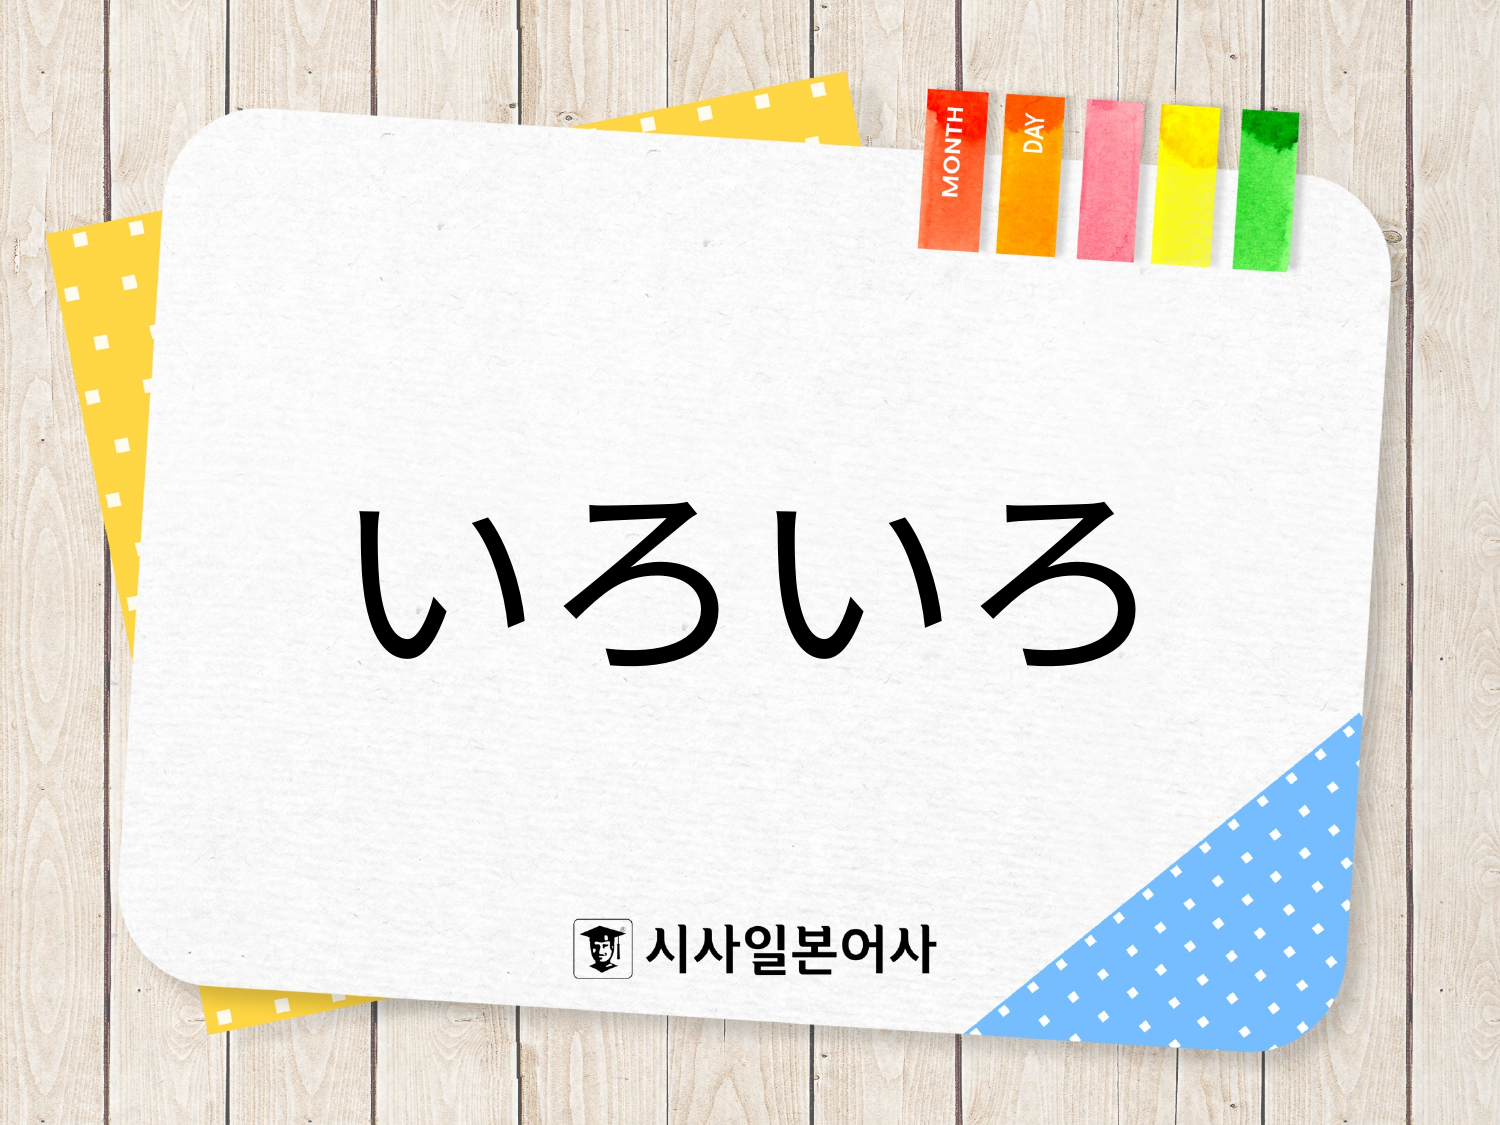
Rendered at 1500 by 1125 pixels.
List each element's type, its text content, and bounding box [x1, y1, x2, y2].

picture [0, 0, 1500, 1125]
title いろいろ [75, 338, 1425, 811]
